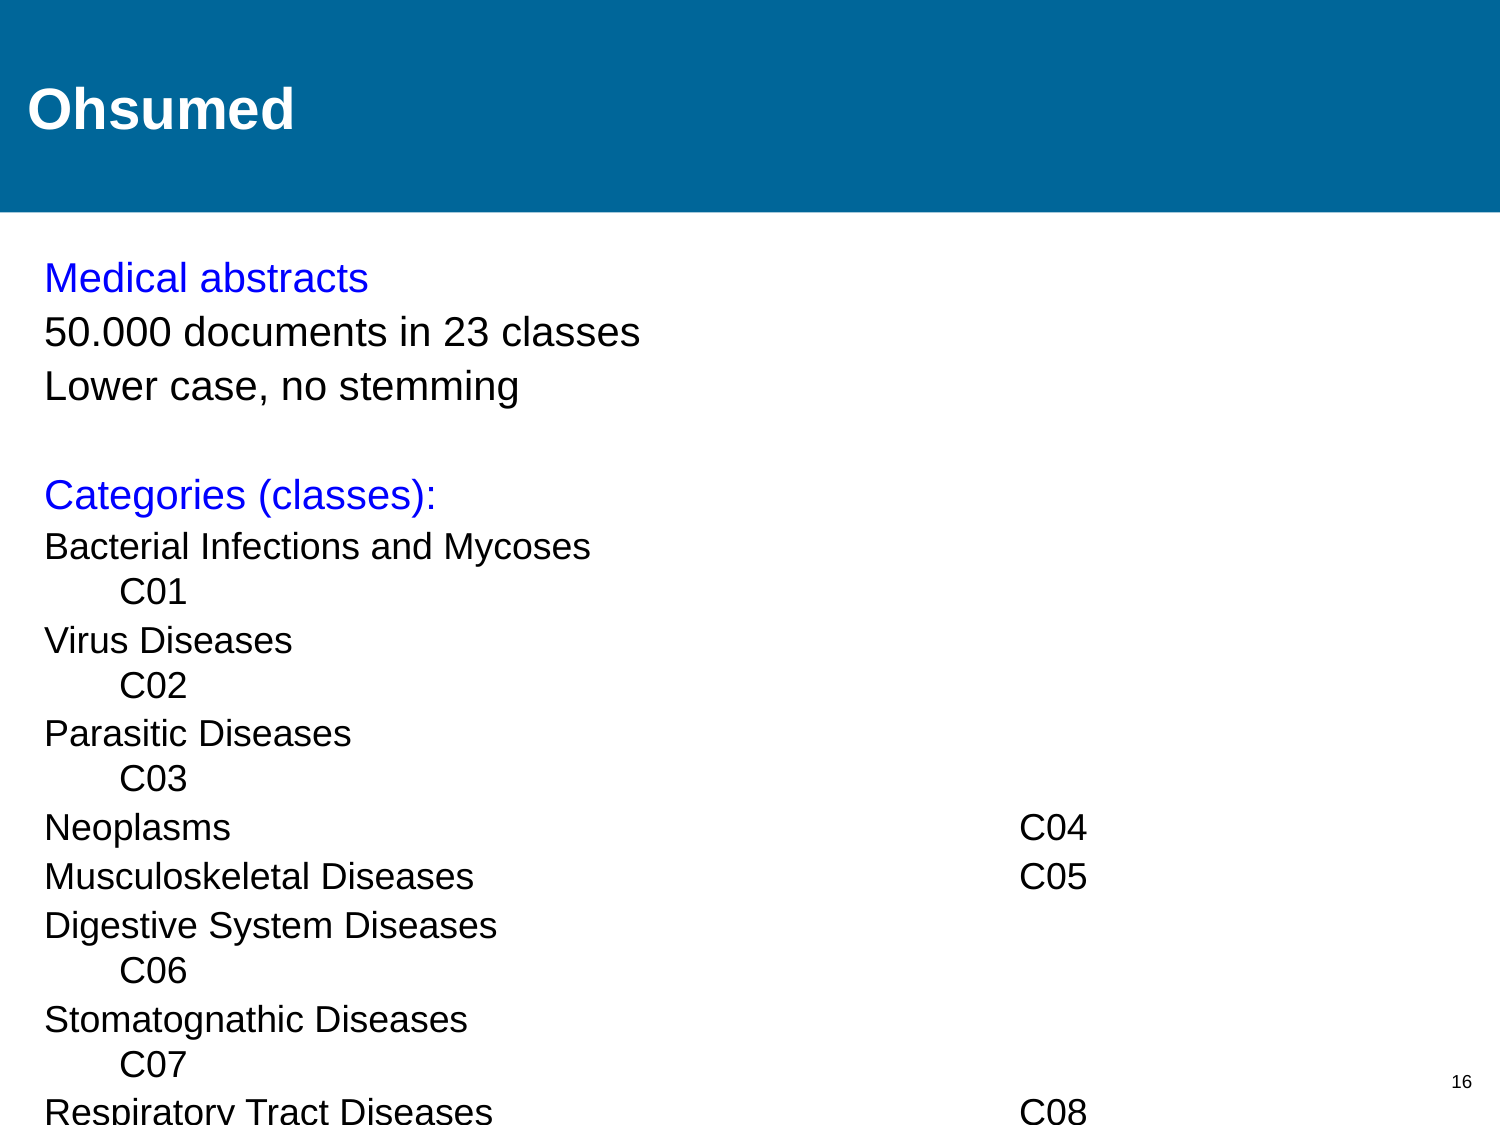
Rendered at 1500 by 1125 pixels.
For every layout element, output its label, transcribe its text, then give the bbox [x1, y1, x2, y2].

slide_number 16 [1211, 1062, 1488, 1113]
title Ohsumed [12, 12, 1448, 201]
text_box Medical abstracts 50.000 documents in 23 classes Lower case, no stemming Categories (classes): Bacterial Infections and Mycoses C01 Virus Diseases C02 Parasitic Diseases C03 Neoplasms C04 Musculoskeletal Diseases C05 Digestive System Diseases C06 Stomatognathic Diseases C07 Respiratory Tract Diseases C08 Otorhinolaryngologic Diseases C09 Nervous System Diseases C10 (continued) [29, 243, 1211, 1125]
